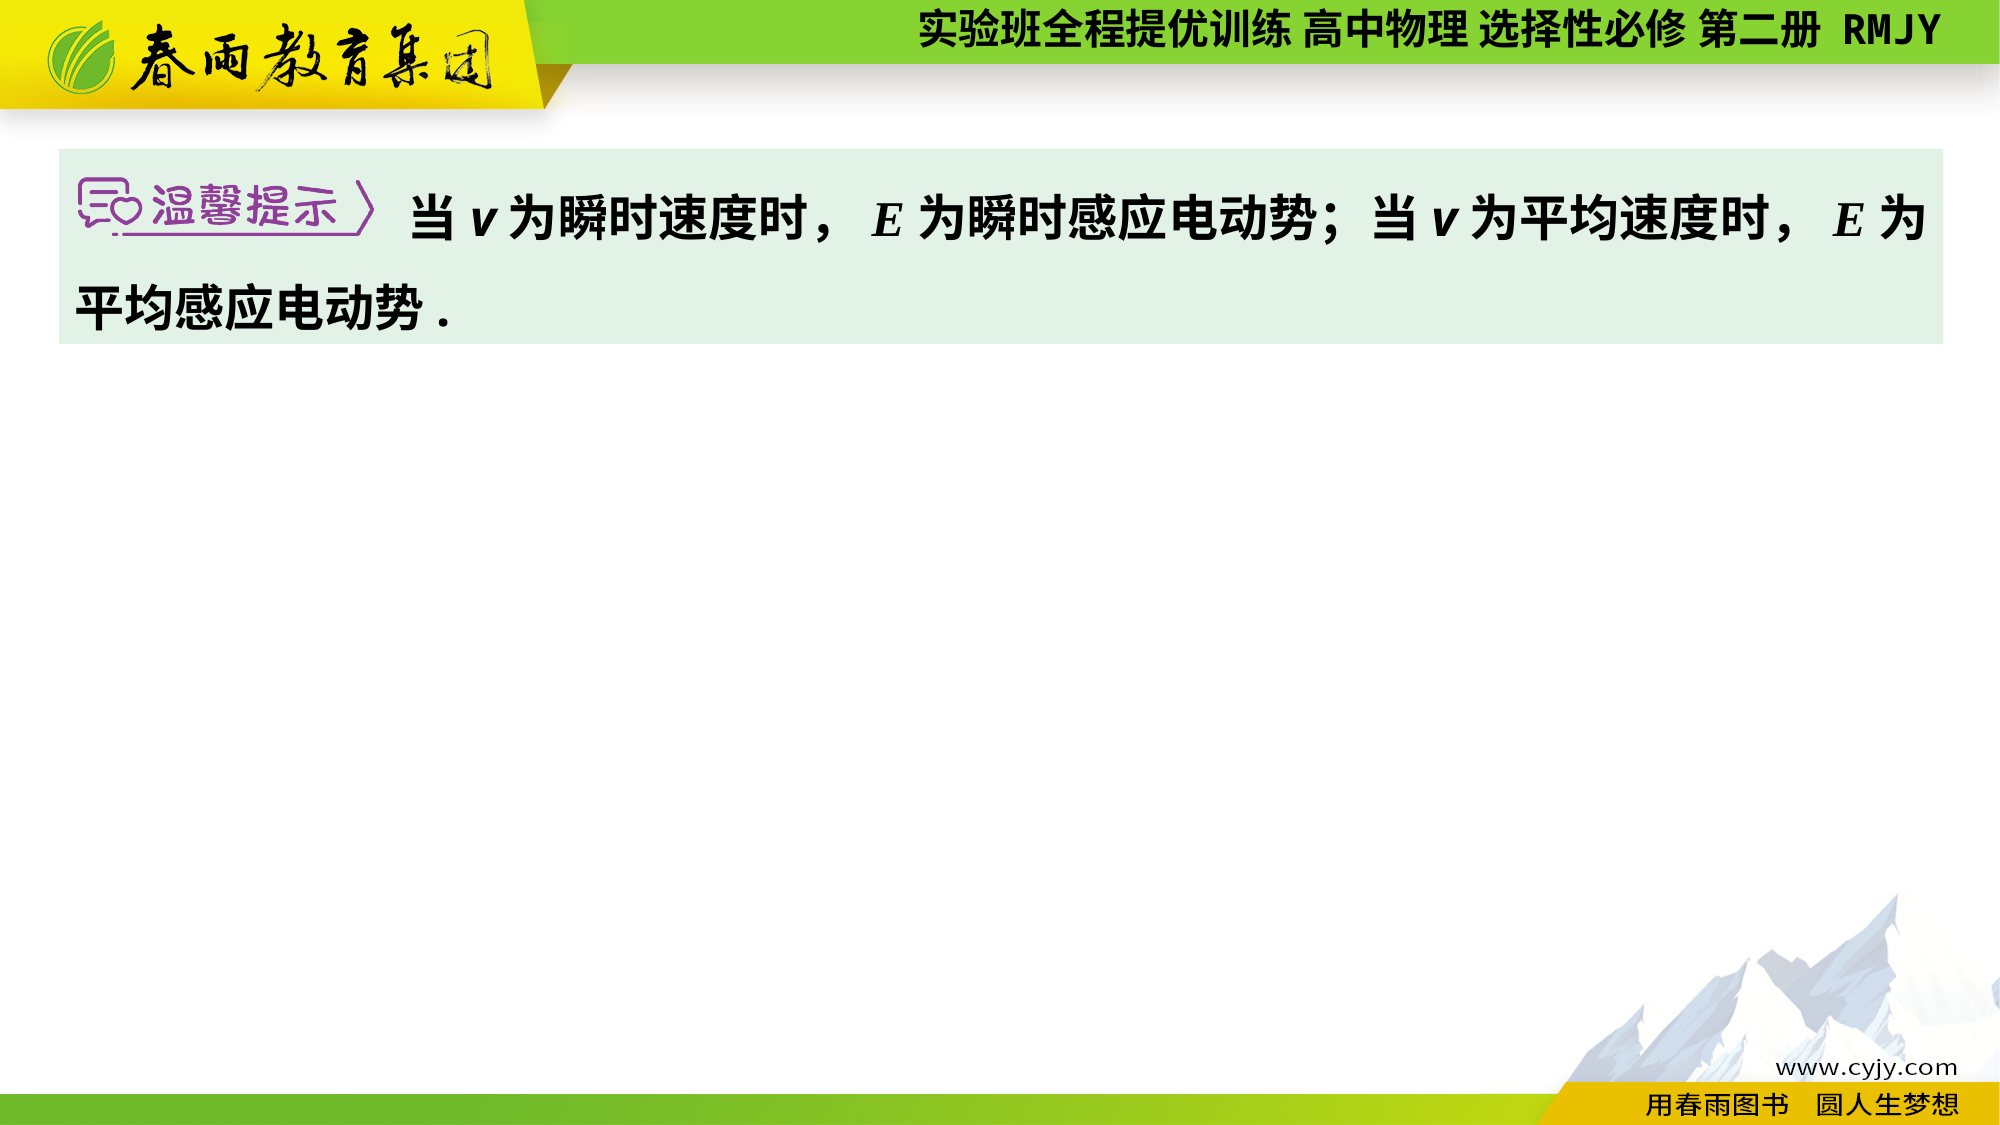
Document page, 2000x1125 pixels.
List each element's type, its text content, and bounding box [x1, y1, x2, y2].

text_box 当v为瞬时速度时，E为瞬时感应电动势；当v为平均速度时，E为平均感应电动势. [59, 148, 1944, 344]
picture [0, 0, 2000, 1125]
